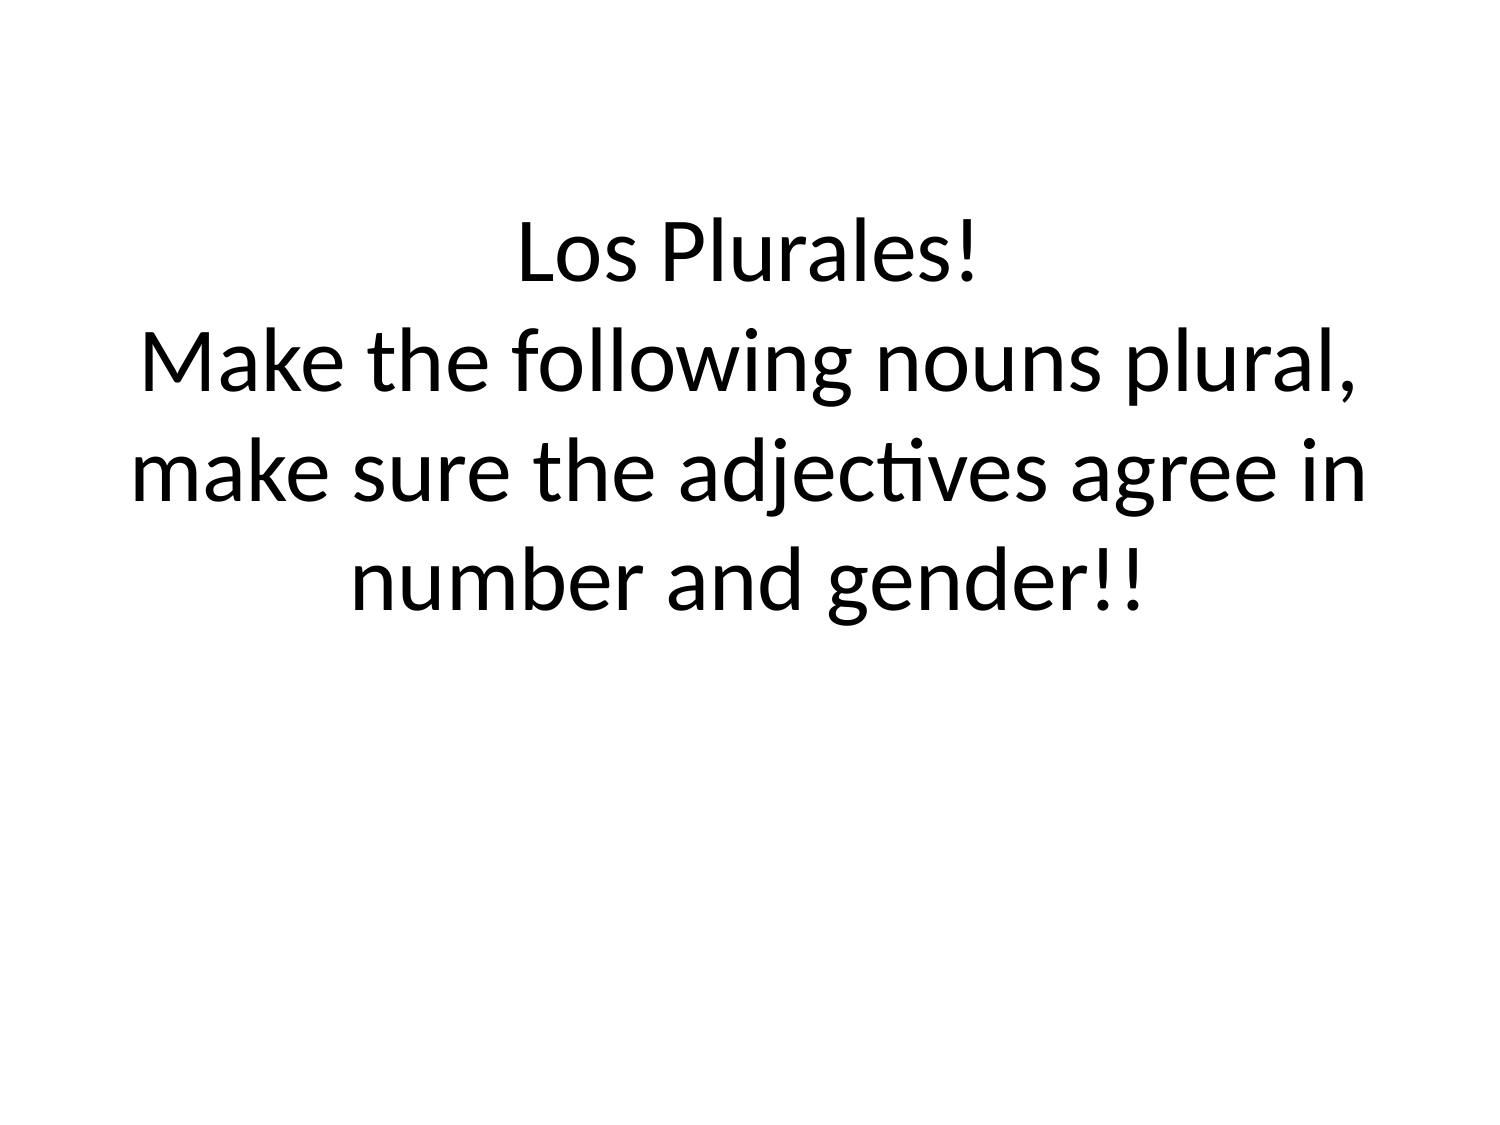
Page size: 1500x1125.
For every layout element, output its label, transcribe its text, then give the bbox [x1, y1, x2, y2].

title Los Plurales! Make the following nouns plural, make sure the adjectives agree in number and gender!! [75, 45, 1425, 994]
